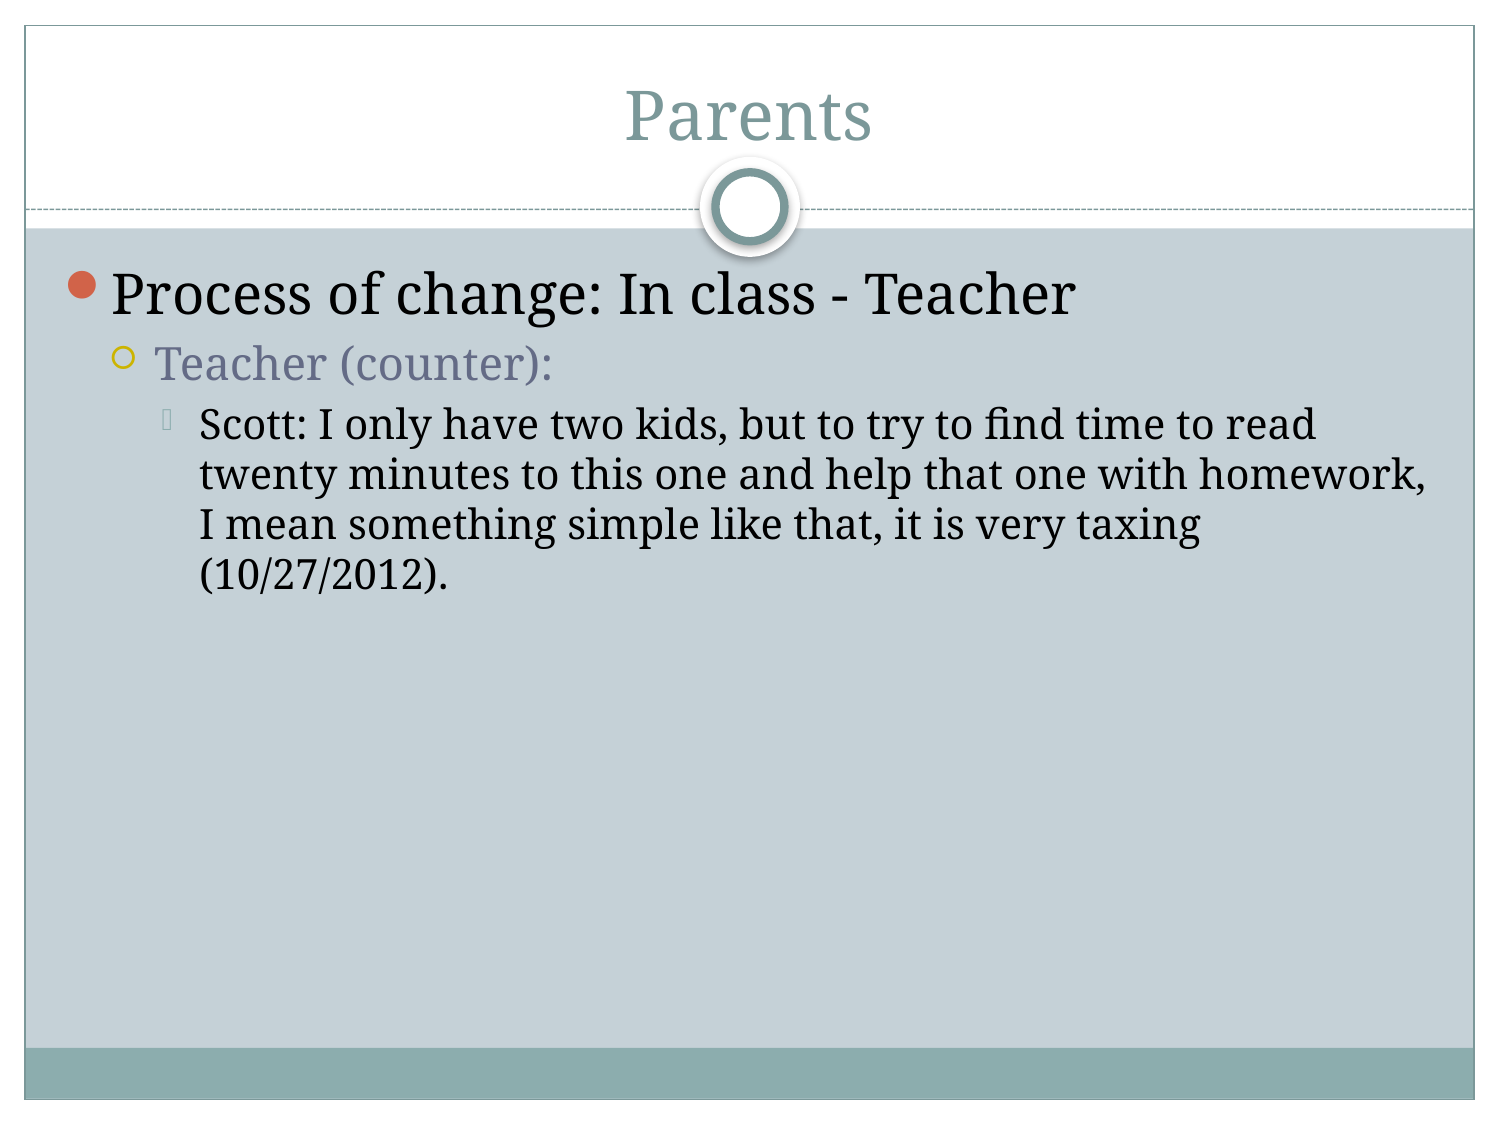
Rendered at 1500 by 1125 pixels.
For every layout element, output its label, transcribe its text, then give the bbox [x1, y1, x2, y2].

list Process of change: In class - Teacher Teacher (counter): Scott: I only have two kids, but to try to find time to read twenty minutes to this one and help that one with homework, I mean something simple like that, it is very taxing (10/27/2012). [49, 250, 1445, 1001]
title Parents [49, 37, 1450, 162]
